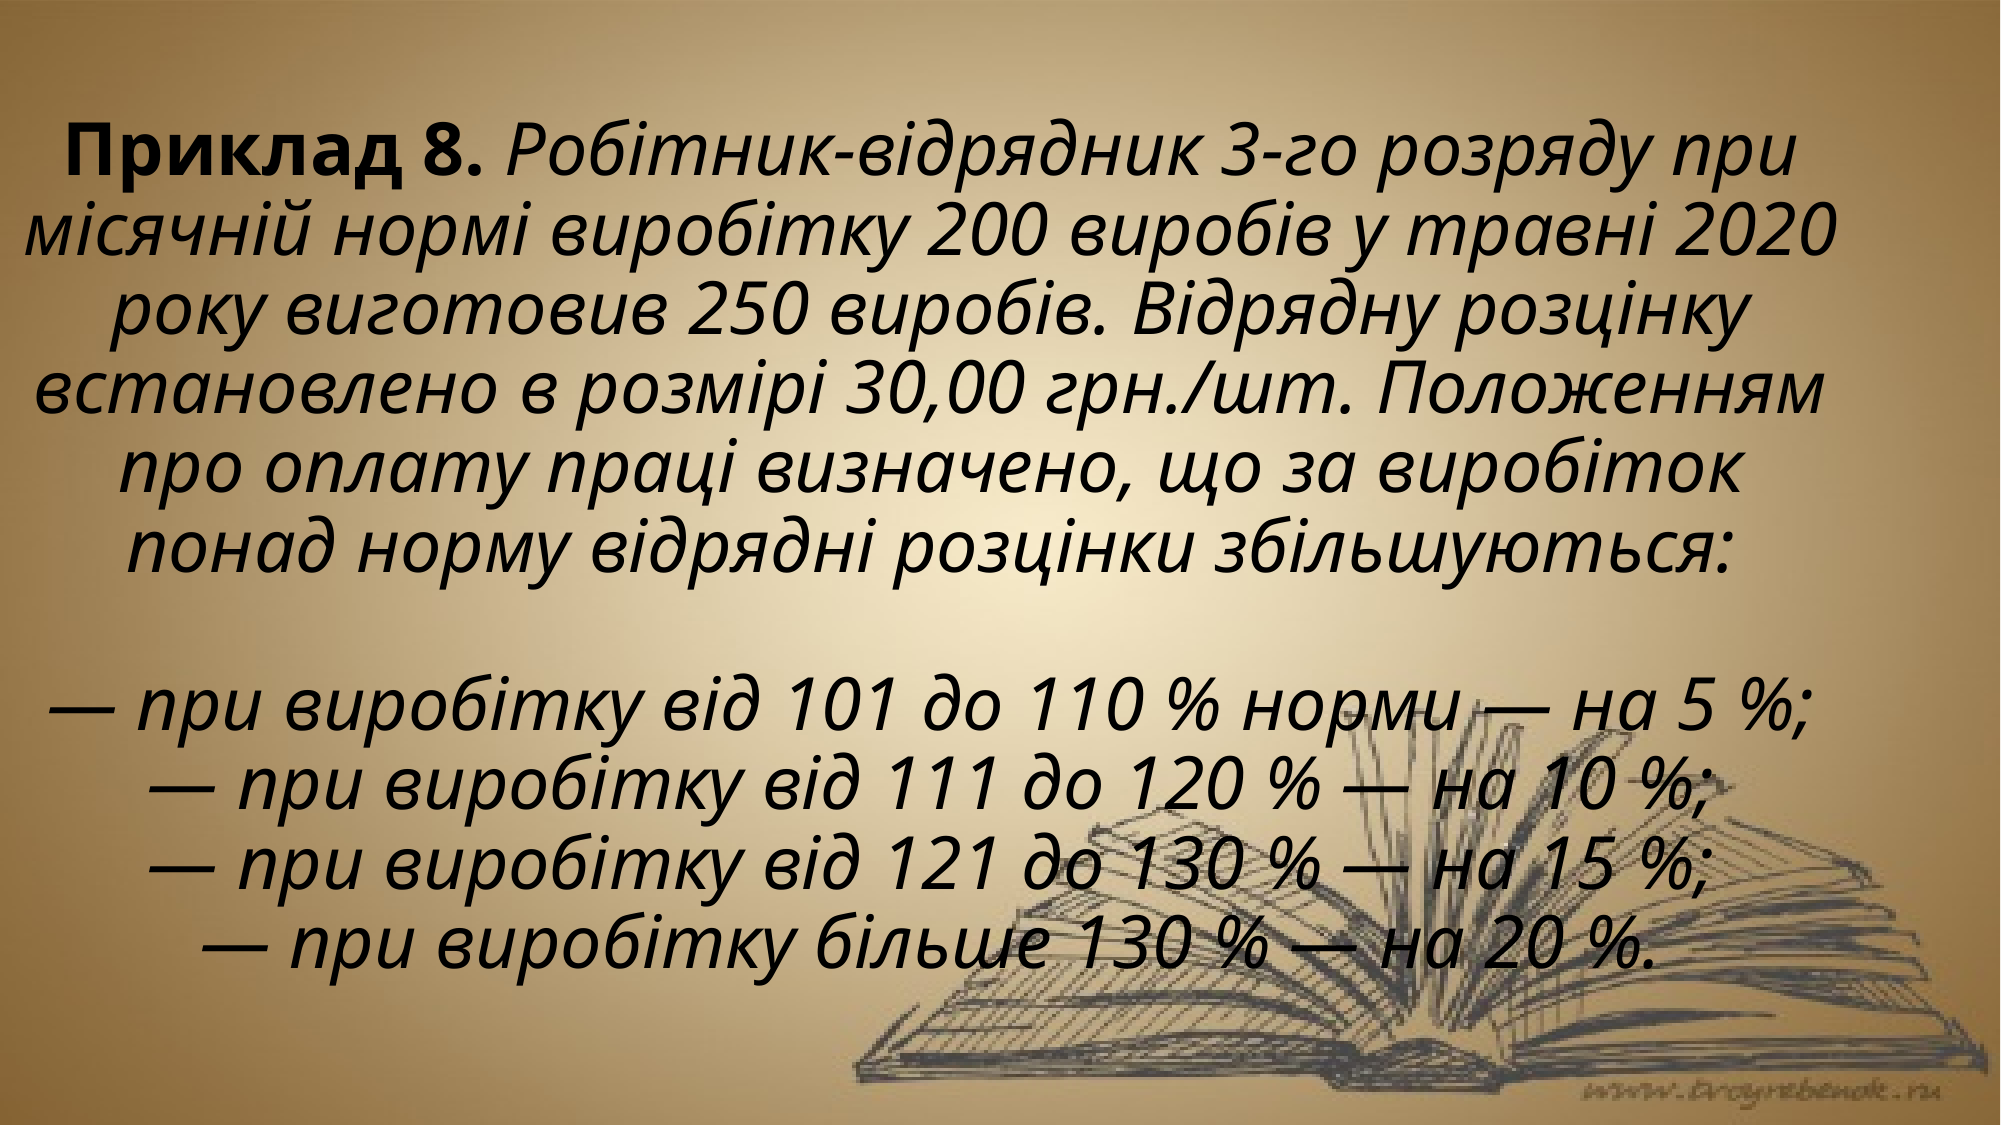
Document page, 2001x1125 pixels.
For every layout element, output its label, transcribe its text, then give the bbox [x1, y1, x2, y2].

picture [0, 0, 2001, 1125]
title Приклад 8. Робітник-відрядник 3-го розряду при місячній нормі виробітку 200 виробів у травні 2020 року виготовив 250 виробів. Відрядну розцінку встановлено в розмірі 30,00 грн./шт. Положенням про оплату праці визначено, що за виробіток понад норму відрядні розцінки збільшуються: — при виробітку від 101 до 110 % норми — на 5 %; — при виробітку від 111 до 120 % — на 10 %; — при виробітку від 121 до 130 % — на 15 %; — при виробітку більше 130 % — на 20 %. [0, 59, 1863, 1125]
